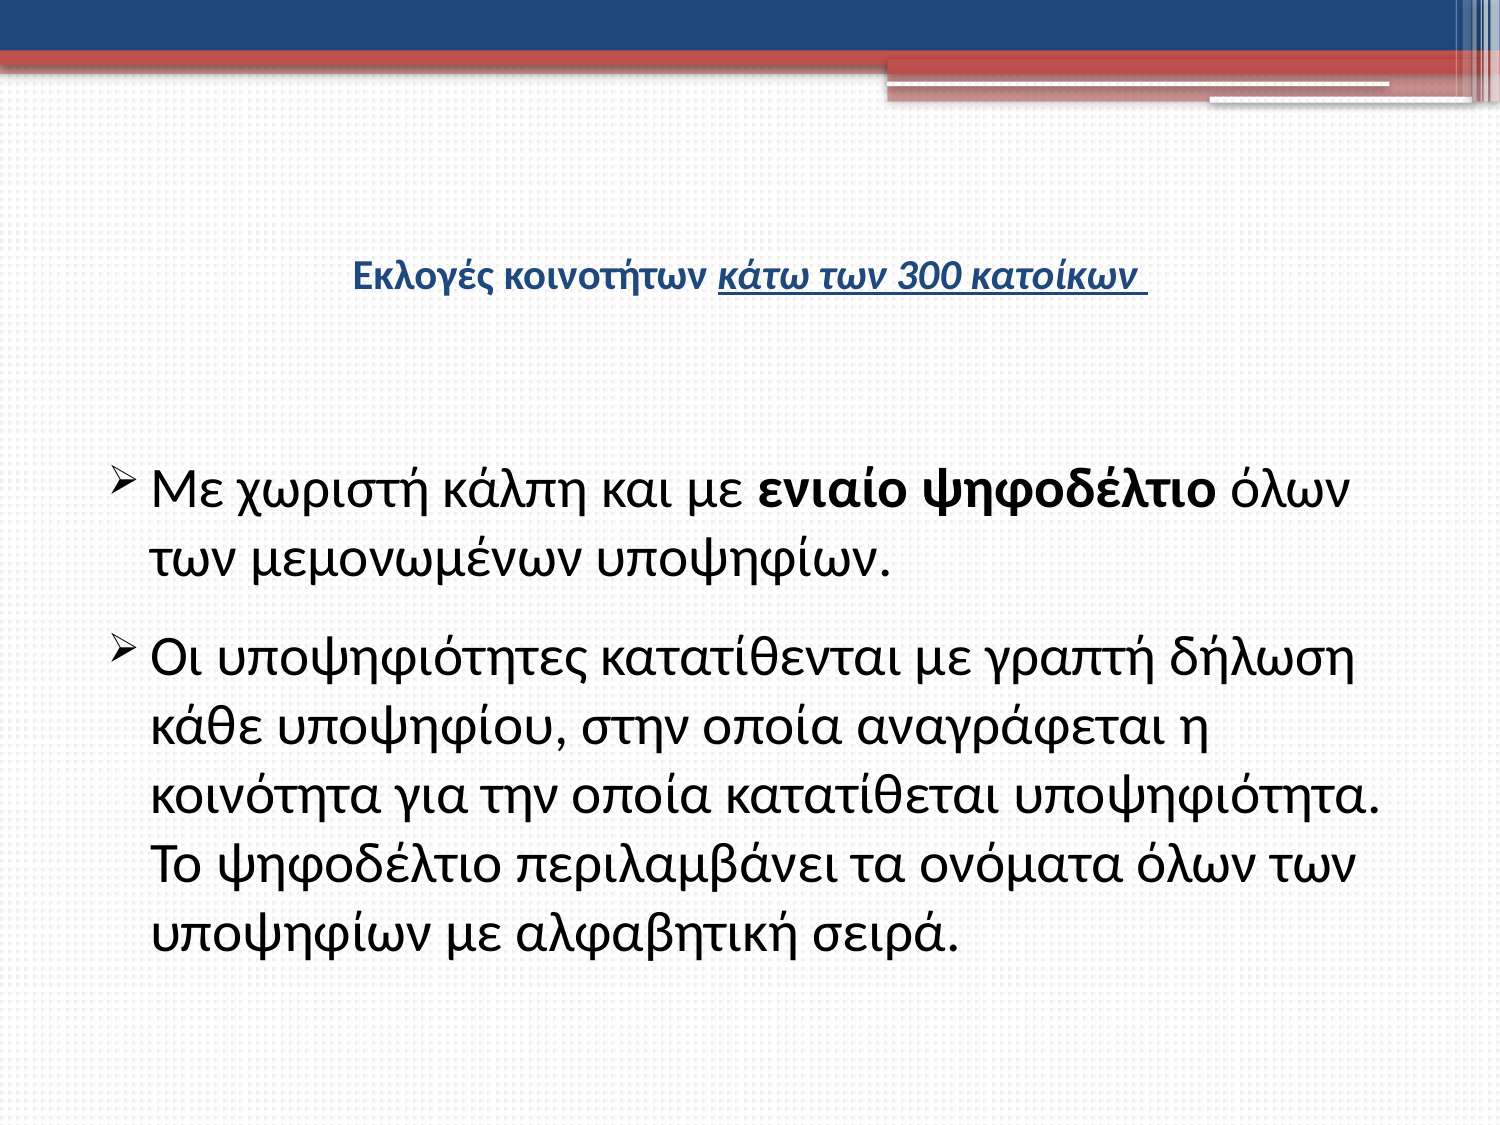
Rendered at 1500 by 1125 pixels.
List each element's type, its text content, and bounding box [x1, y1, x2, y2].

title Εκλογές κοινοτήτων κάτω των 300 κατοίκων [75, 187, 1425, 363]
list Με χωριστή κάλπη και με ενιαίο ψηφοδέλτιο όλων των μεμονωμένων υποψηφίων. Οι υποψηφιότητες κατατίθενται με γραπτή δήλωση κάθε υποψηφίου, στην οποία αναγράφεται η κοινότητα για την οποία κατατίθεται υποψηφιότητα. Το ψηφοδέλτιο περιλαμβάνει τα ονόματα όλων των υποψηφίων με αλφαβητική σειρά. [75, 368, 1425, 1079]
